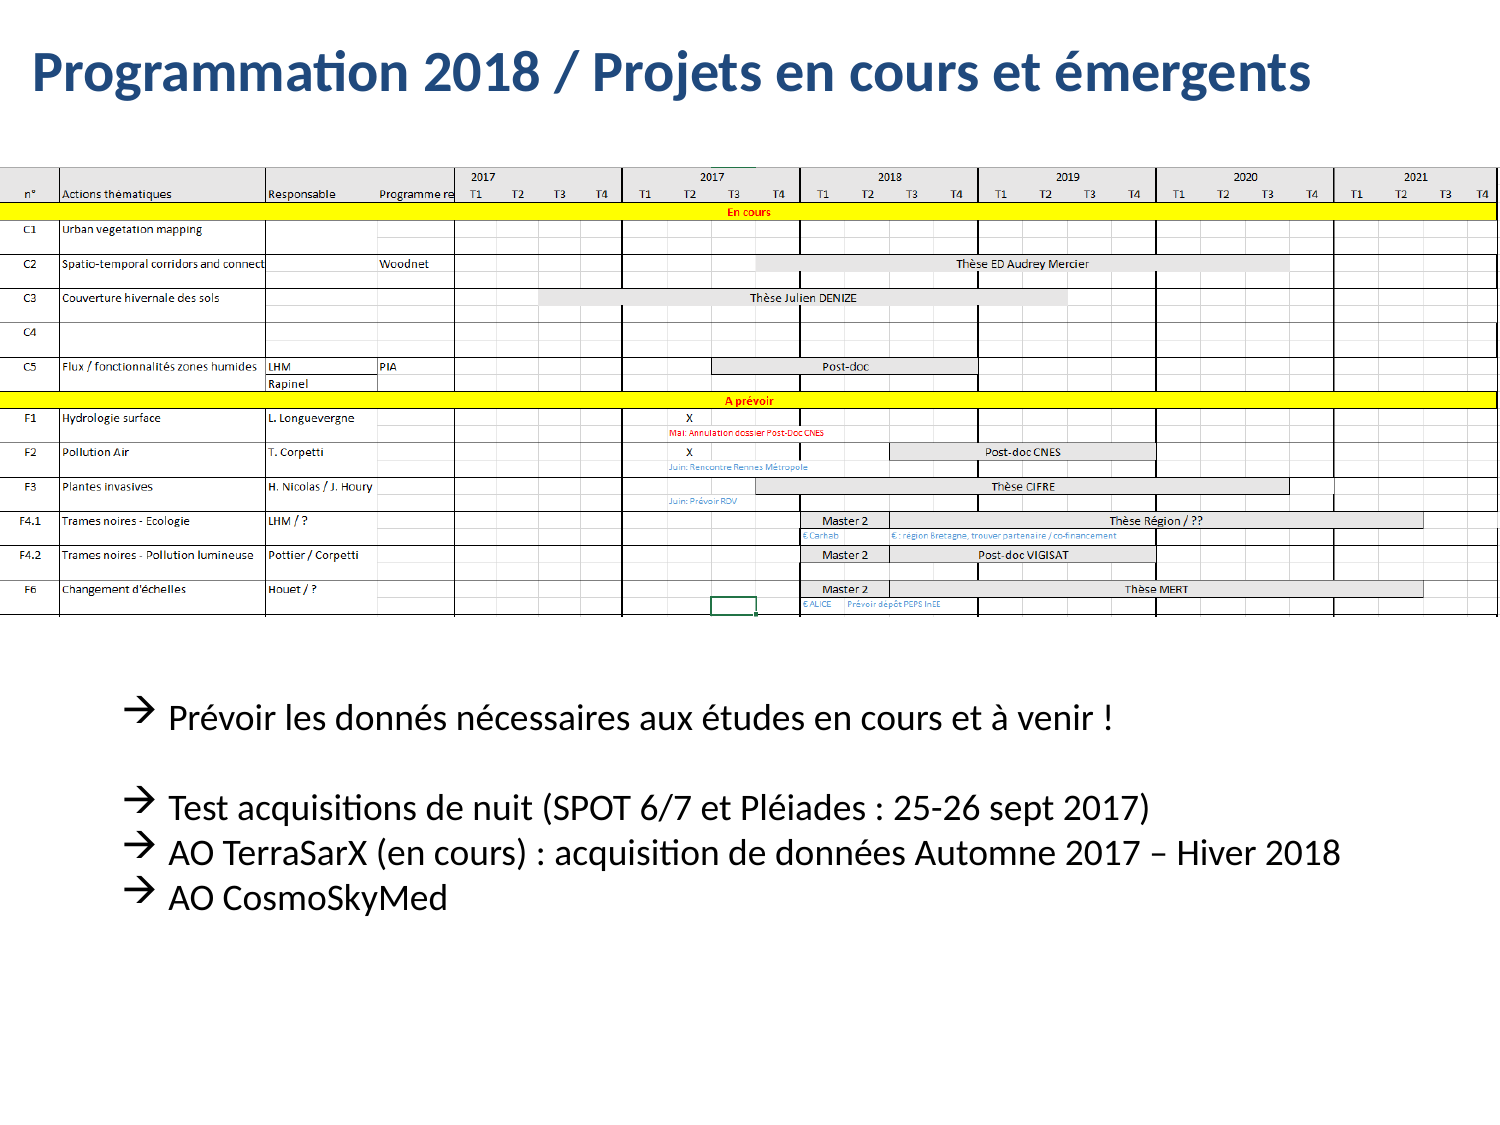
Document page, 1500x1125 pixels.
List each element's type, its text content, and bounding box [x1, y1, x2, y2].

text_box Programmation 2018 / Projets en cours et émergents [17, 25, 1450, 156]
picture [0, 167, 1500, 617]
text_box Prévoir les donnés nécessaires aux études en cours et à venir ! Test acquisitions de nuit (SPOT 6/7 et Pléiades : 25-26 sept 2017) AO TerraSarX (en cours) : acquisition de données Automne 2017 – Hiver 2018 AO CosmoSkyMed [106, 685, 1358, 925]
